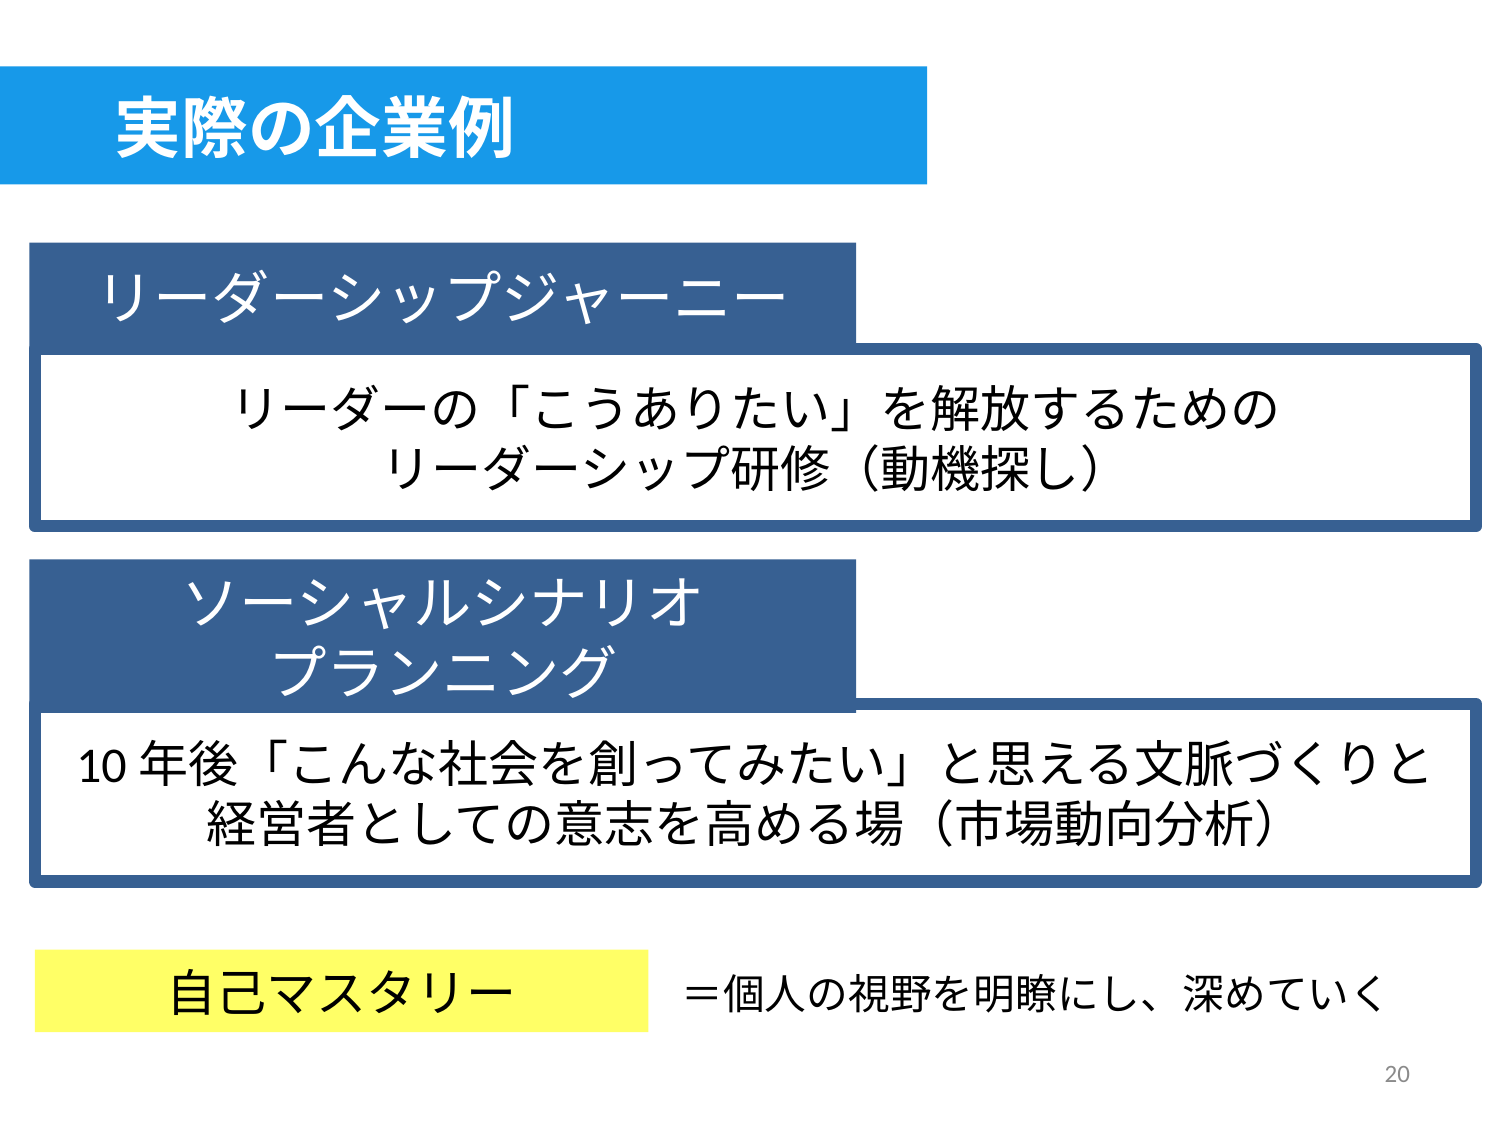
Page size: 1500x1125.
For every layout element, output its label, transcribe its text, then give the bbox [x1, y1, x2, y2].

slide_number 20 [1074, 1042, 1425, 1103]
text_box ソーシャルシナリオ プランニング [27, 557, 858, 715]
text_box リーダーの「こうありたい」を解放するための リーダーシップ研修（動機探し） [33, 347, 1478, 528]
text_box 自己マスタリー [33, 948, 651, 1034]
text_box リーダーシップジャーニー [27, 241, 858, 351]
text_box 10年後「こんな社会を創ってみたい」と思える文脈づくりと 経営者としての意志を高める場（市場動向分析） [33, 702, 1478, 883]
text_box 実際の企業例 [367, 64, 929, 186]
text_box [8, 0, 367, 187]
text_box 実際の企業例 [0, 64, 8, 186]
text_box ＝個人の視野を明瞭にし、深めていく [666, 960, 1407, 1026]
